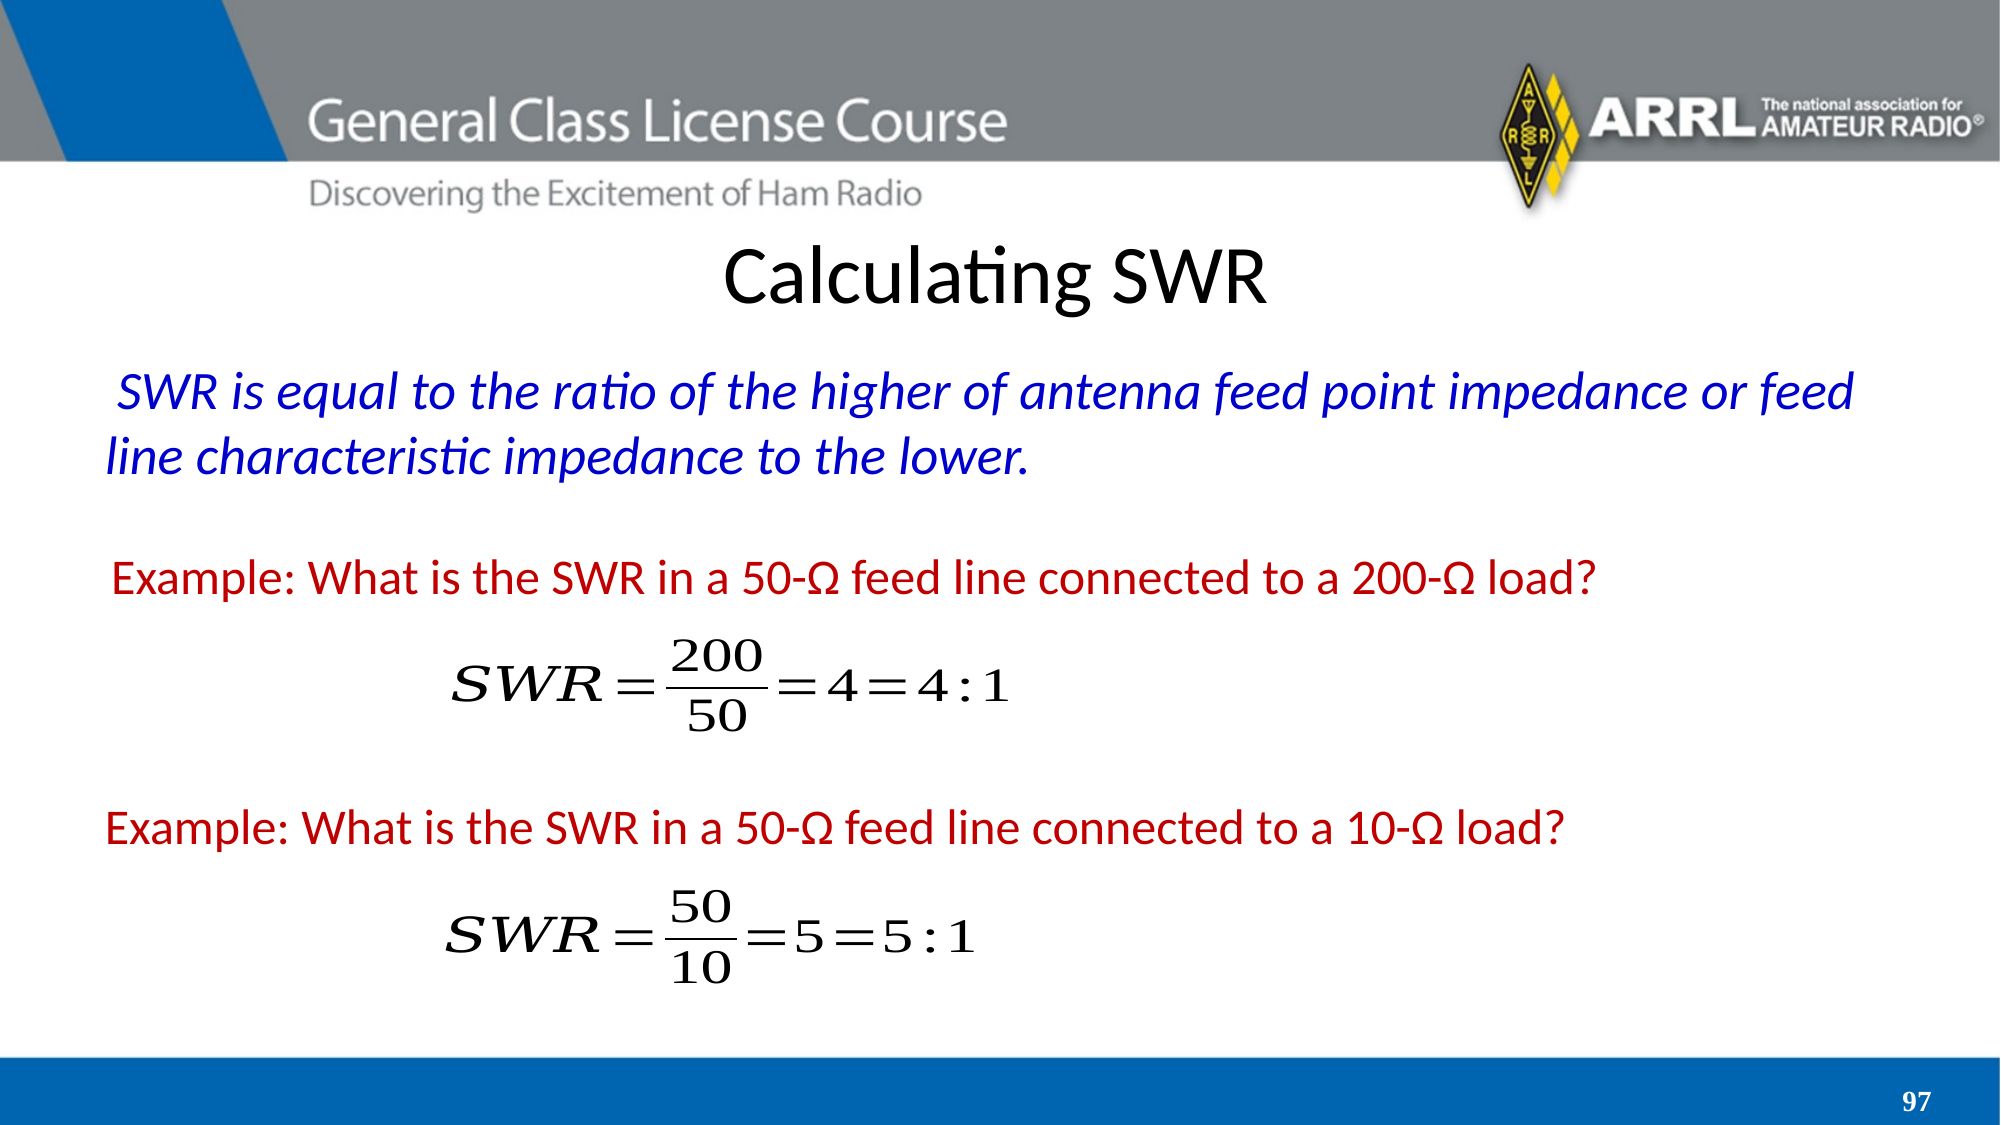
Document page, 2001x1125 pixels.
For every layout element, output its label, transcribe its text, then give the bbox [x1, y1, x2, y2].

text_box Example: What is the SWR in a 50-Ω feed line connected to a 200-Ω load? [96, 537, 1863, 613]
text_box SWR is equal to the ratio of the higher of antenna feed point impedance or feed line characteristic impedance to the lower. [90, 347, 1894, 493]
text_box Example: What is the SWR in a 50-Ω feed line connected to a 10-Ω load? [90, 787, 1857, 863]
title Calculating SWR [96, 212, 1897, 356]
picture [0, 0, 2001, 1125]
